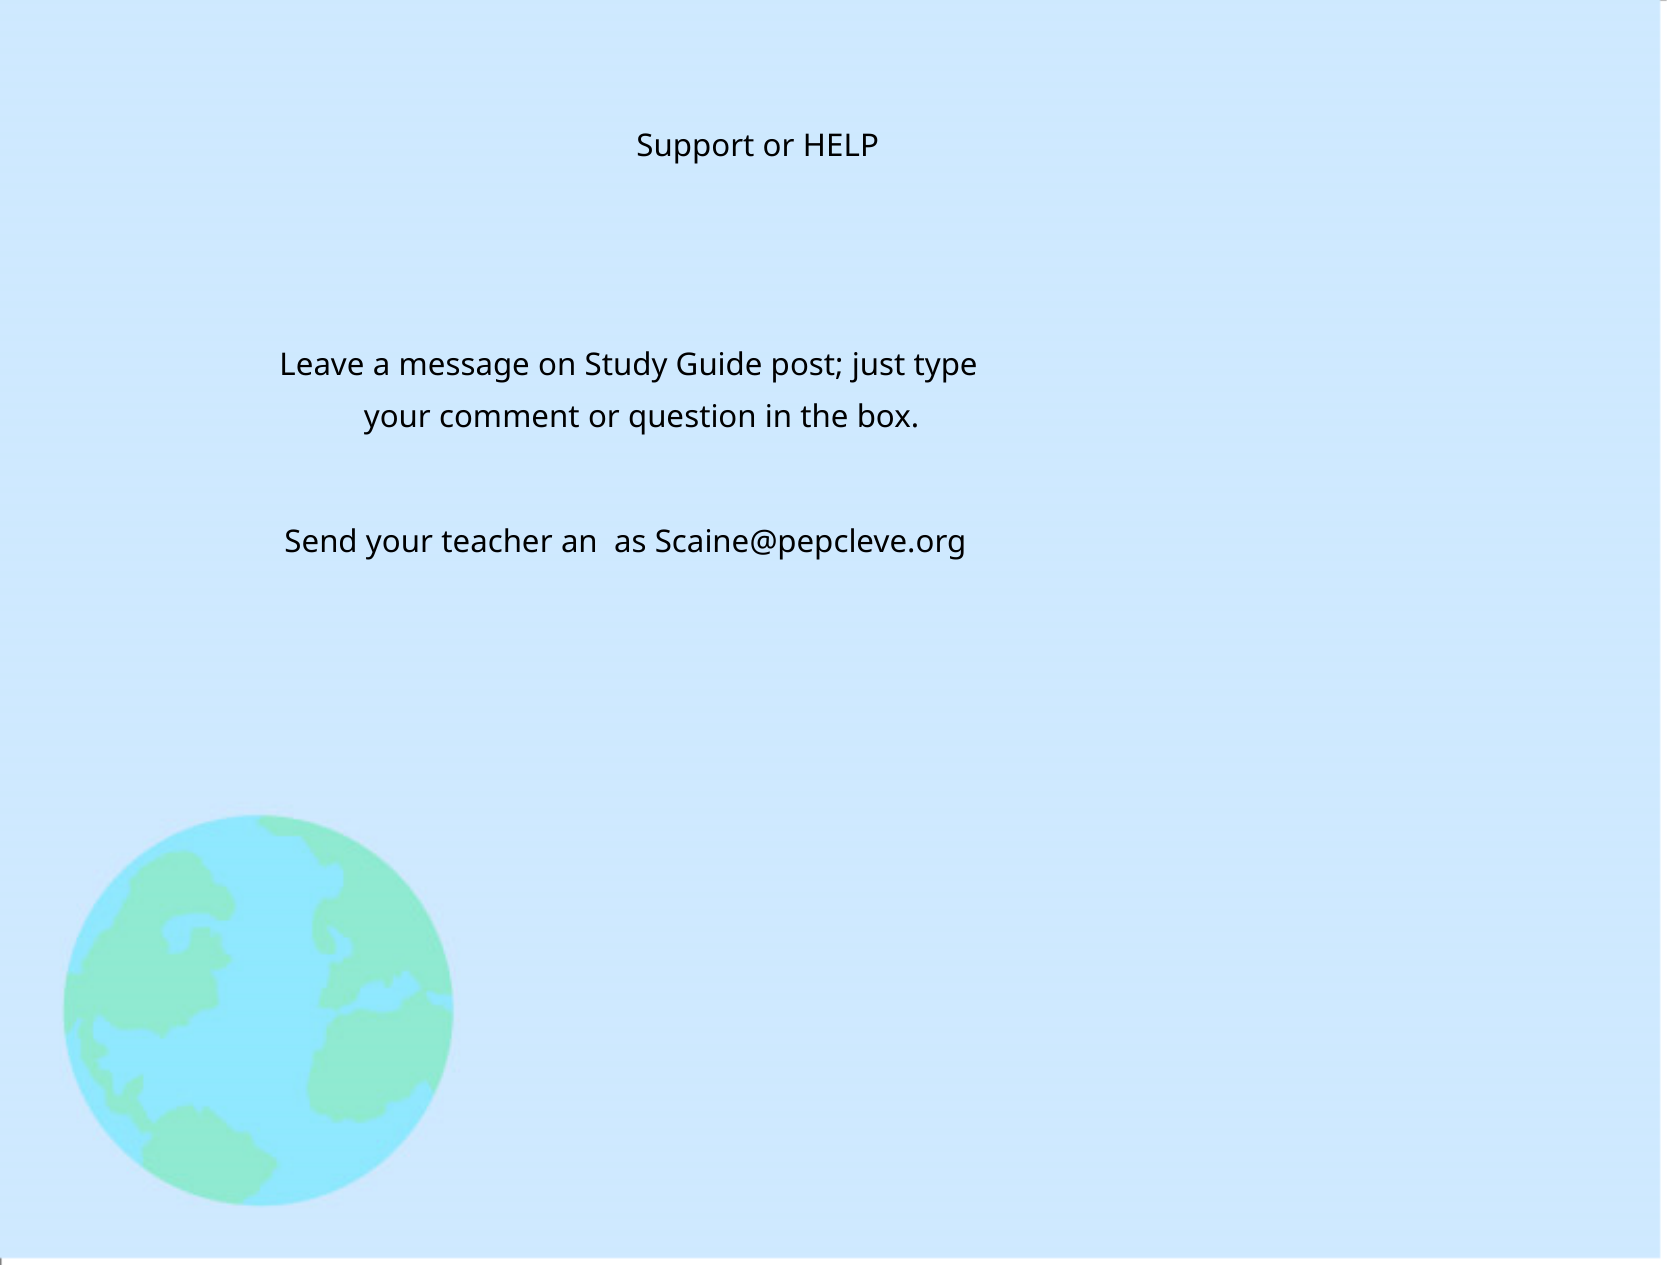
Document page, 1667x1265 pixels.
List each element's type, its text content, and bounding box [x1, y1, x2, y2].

text_box Support or HELP [621, 118, 958, 171]
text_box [264, 337, 1182, 443]
text_box Send your teacher an as Scaine@pepcleve.org [269, 513, 1176, 567]
picture [0, 0, 1667, 1265]
